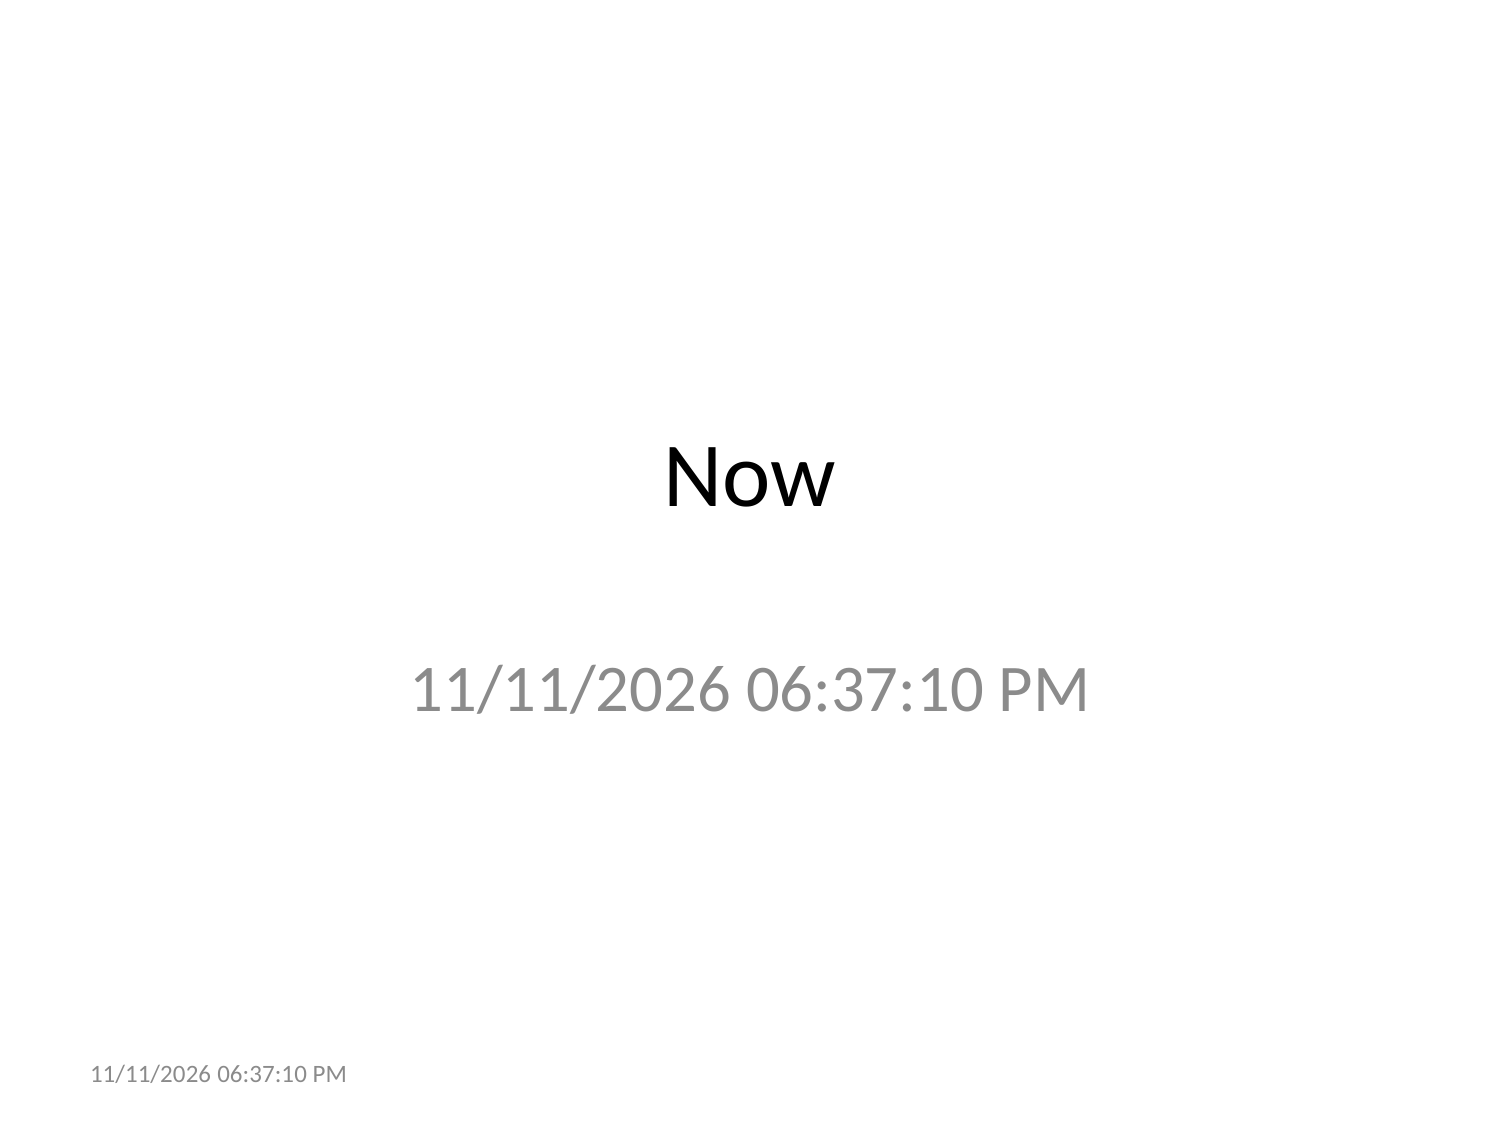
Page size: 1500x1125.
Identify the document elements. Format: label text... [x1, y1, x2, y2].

subtitle 2011-12-19 10:20:04 AM [225, 637, 1275, 925]
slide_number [75, 1042, 425, 1103]
title Now [112, 349, 1388, 591]
